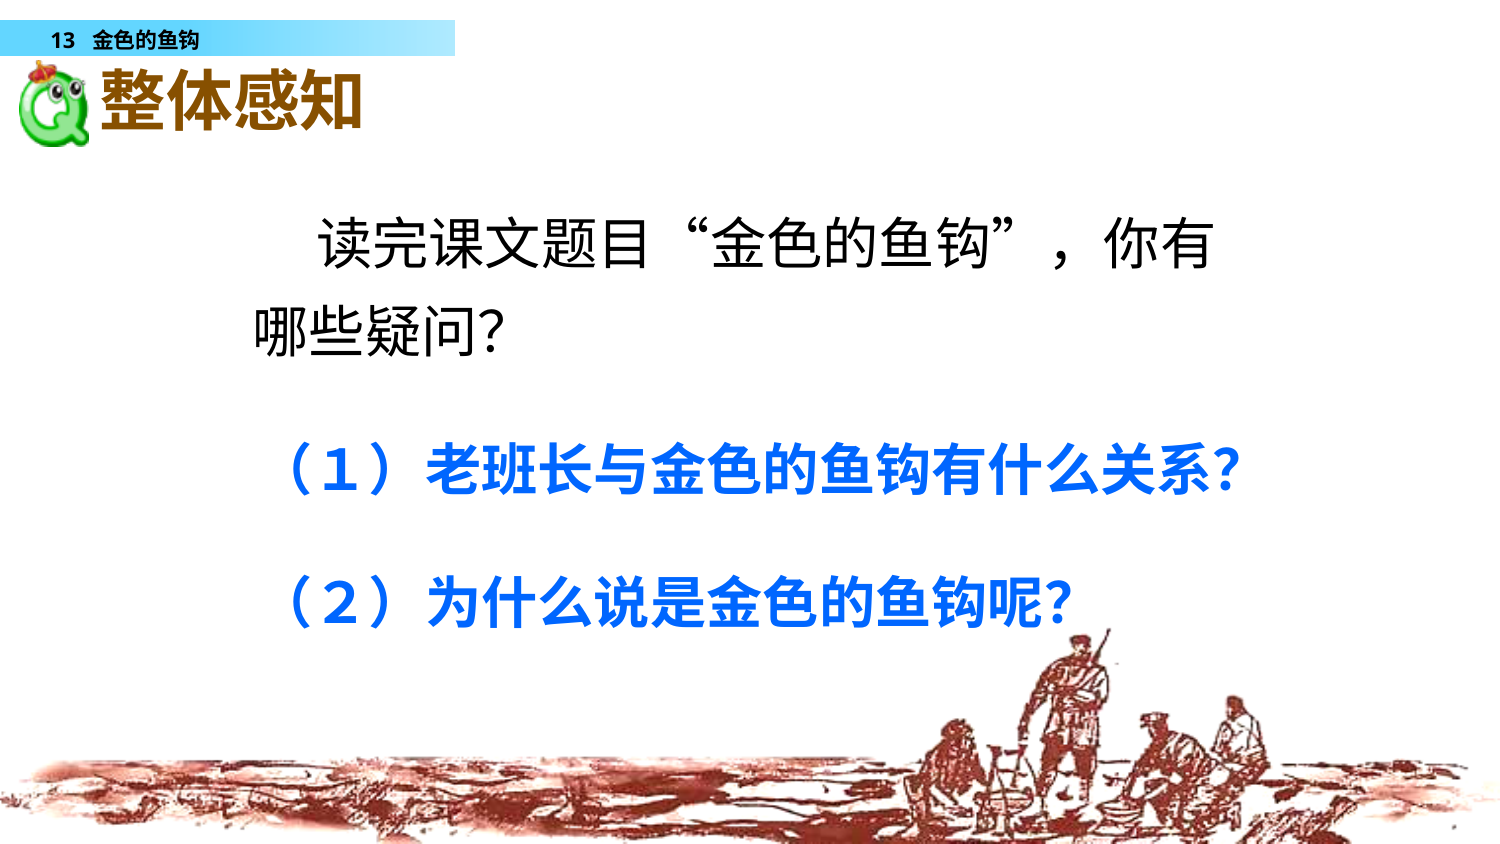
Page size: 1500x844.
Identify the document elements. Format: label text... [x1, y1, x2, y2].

text_box （１）老班长与金色的鱼钩有什么关系？ [244, 395, 1300, 508]
text_box （２）为什么说是金色的鱼钩呢？ [244, 528, 1300, 641]
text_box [18, 53, 383, 147]
text_box 读完课文题目“金色的鱼钩”，你有哪些疑问？ [241, 182, 1237, 370]
